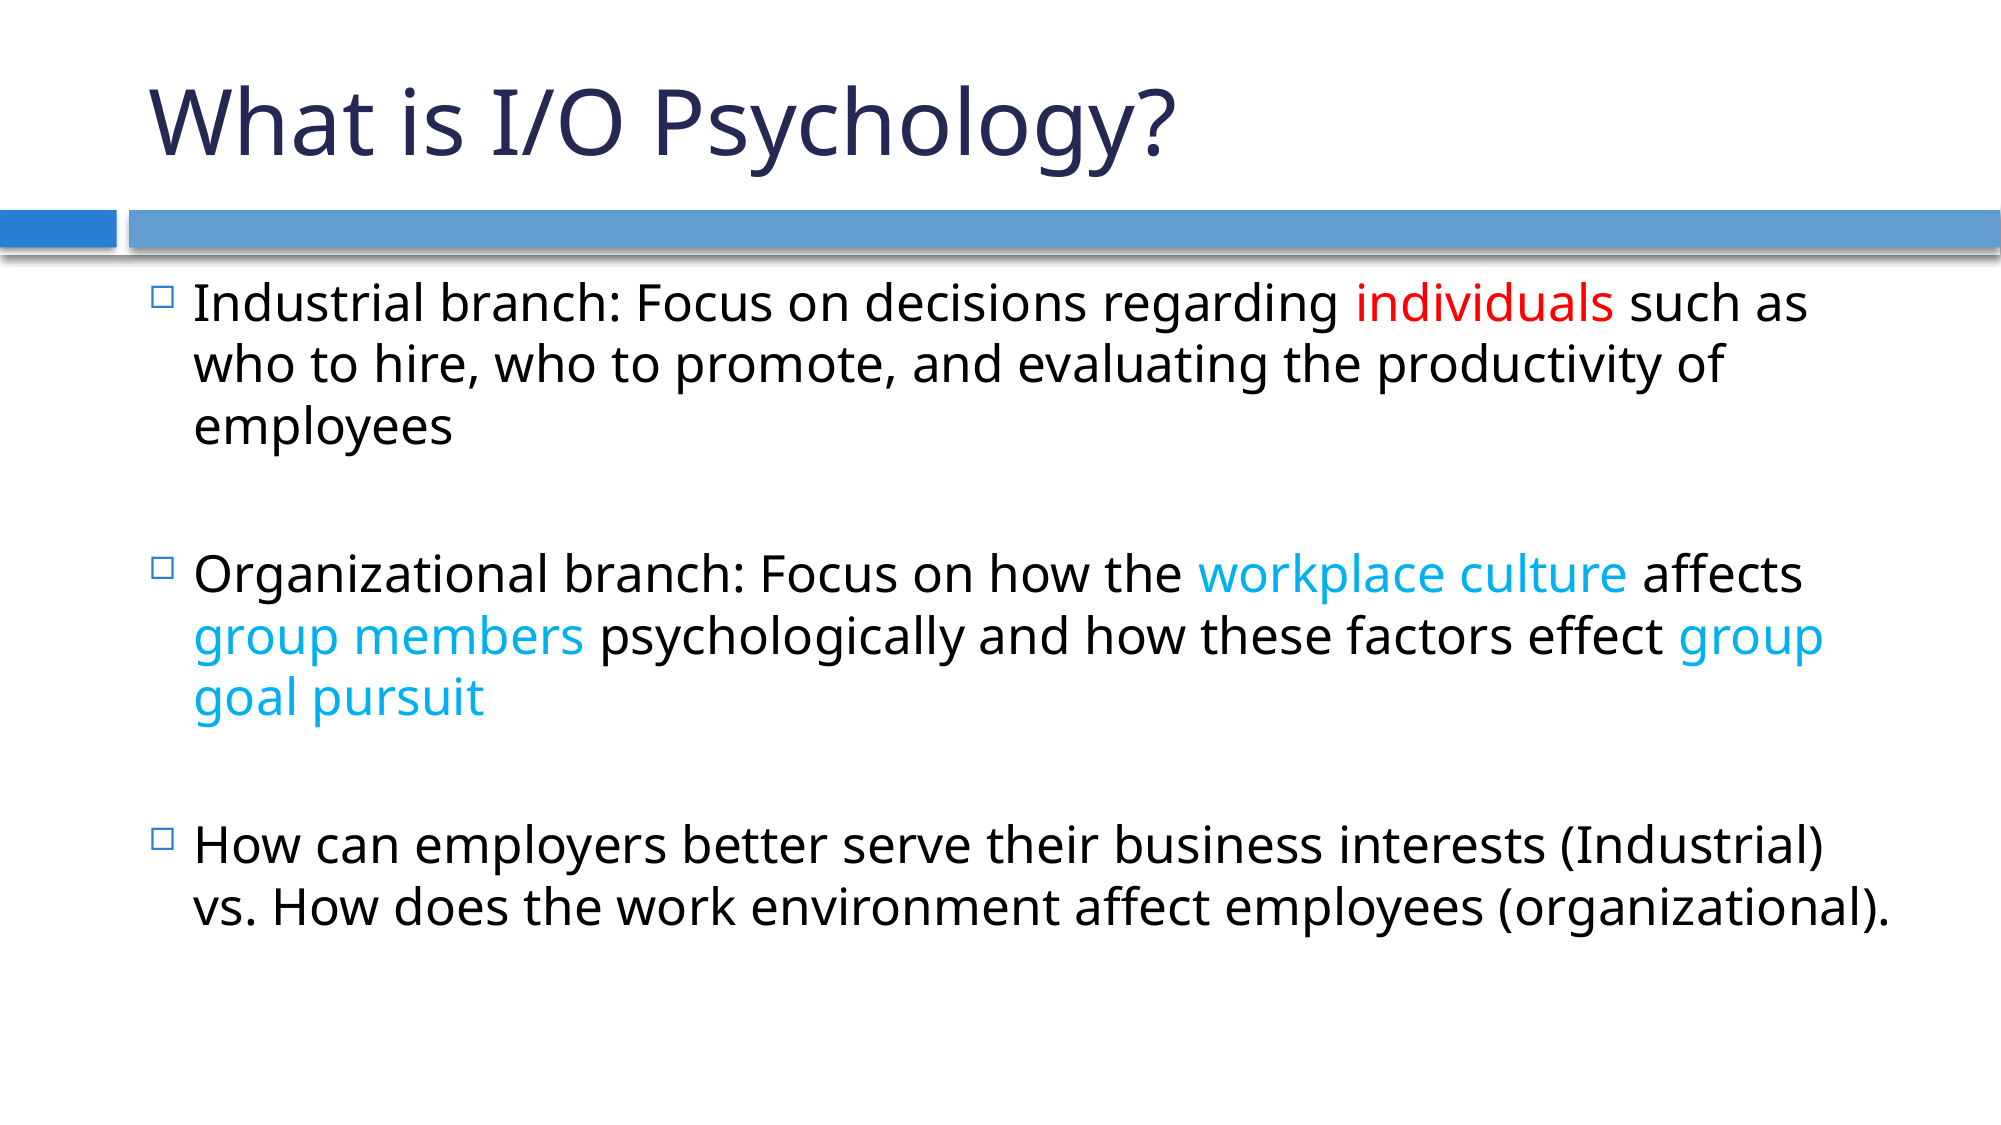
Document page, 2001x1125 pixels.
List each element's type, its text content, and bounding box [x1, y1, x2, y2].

title What is I/O Psychology? [133, 37, 1918, 200]
list Industrial branch: Focus on decisions regarding individuals such as who to hire, who to promote, and evaluating the productivity of employees Organizational branch: Focus on how the workplace culture affects group members psychologically and how these factors effect group goal pursuit How can employers better serve their business interests (Industrial) vs. How does the work environment affect employees (organizational). [133, 262, 1918, 1000]
